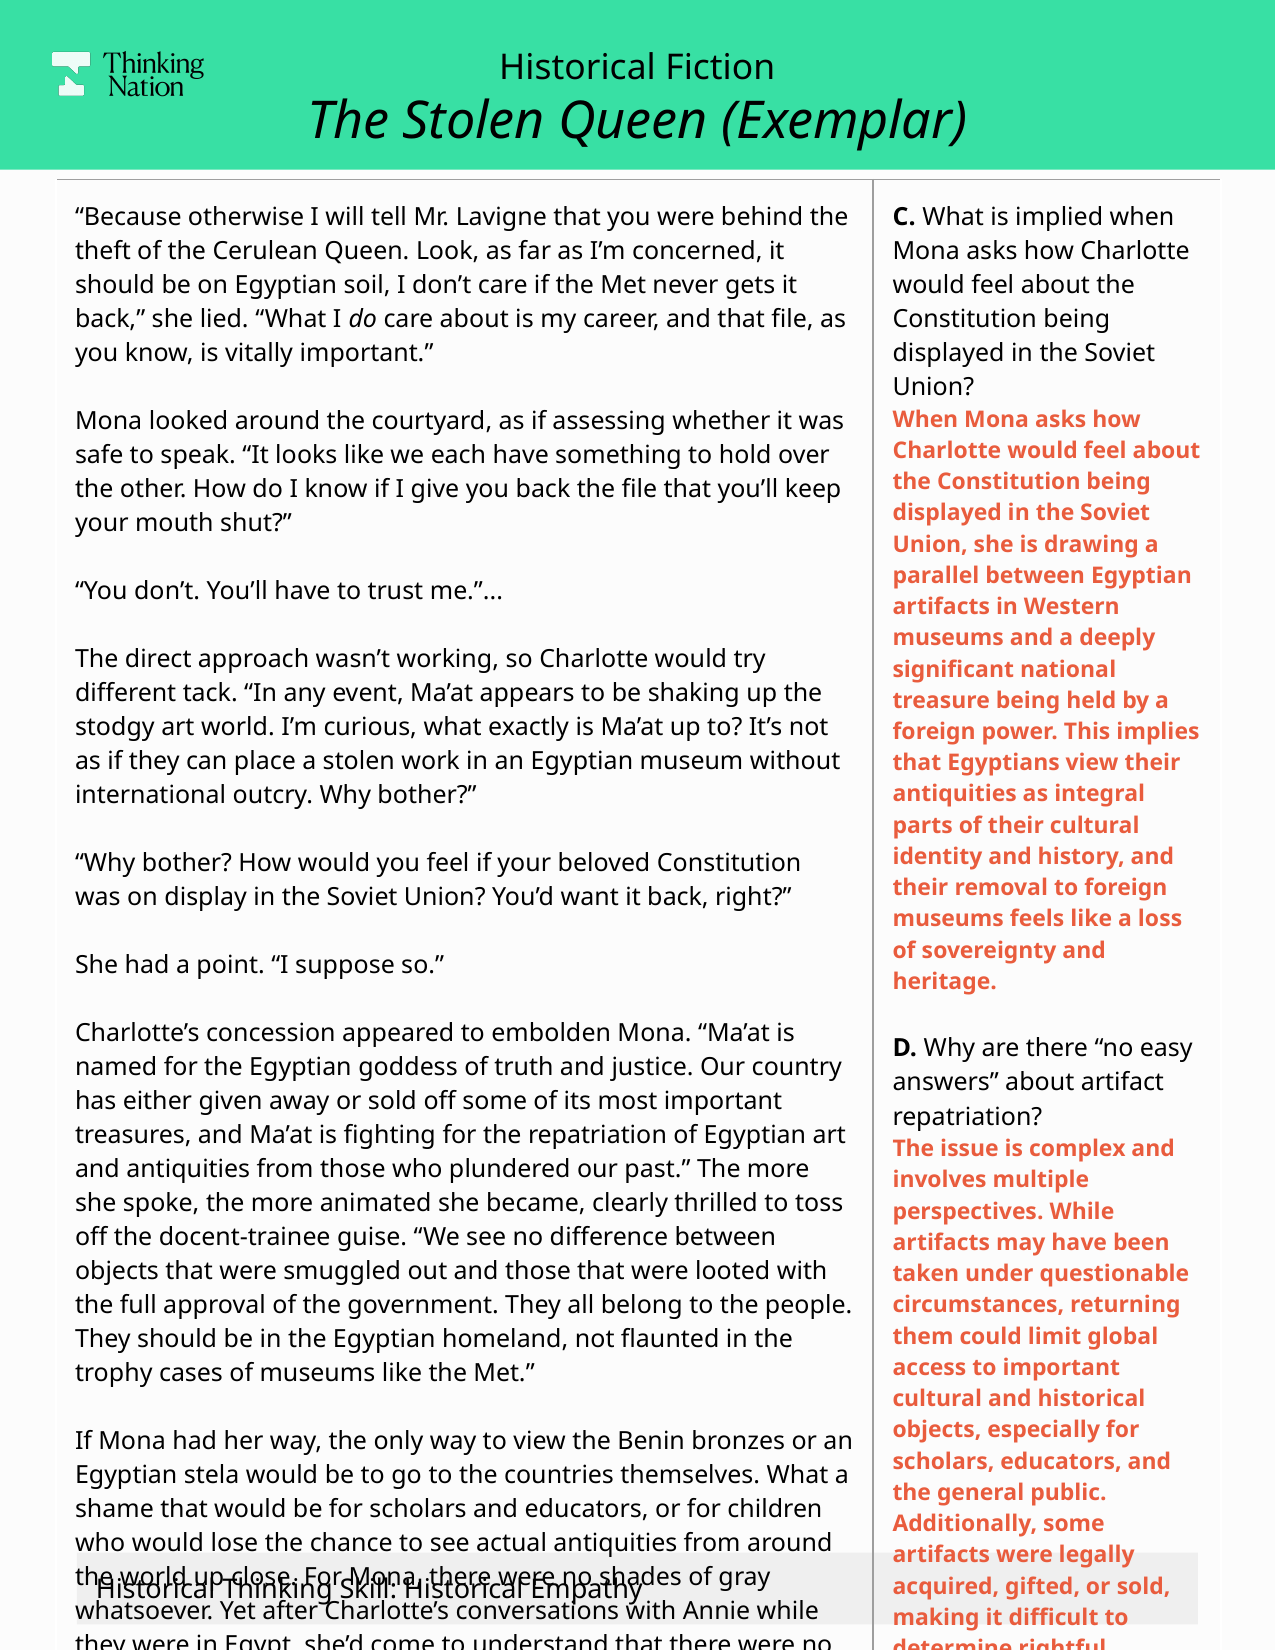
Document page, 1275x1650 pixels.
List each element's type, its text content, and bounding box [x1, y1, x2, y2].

text_box Historical Fiction The Stolen Queen (Exemplar) [0, 0, 1275, 170]
table_header “Because otherwise I will tell Mr. Lavigne that you were behind the theft of the Cerulean Queen. Look, as far as I’m concerned, it should be on Egyptian soil, I don’t care if the Met never gets it back,” she lied. “What I do care about is my career, and that file, as you know, is vitally important.” Mona looked around the courtyard, as if assessing whether it was safe to speak. “It looks like we each have something to hold over the other. How do I know if I give you back the file that you’ll keep your mouth shut?” “You don’t. You’ll have to trust me.”... The direct approach wasn’t working, so Charlotte would try different tack. “In any event, Ma’at appears to be shaking up the stodgy art world. I’m curious, what exactly is Ma’at up to? It’s not as if they can place a stolen work in an Egyptian museum without international outcry. Why bother?” “Why bother? How would you feel if your beloved Constitution was on display in the Soviet Union? You’d want it back, right?” She had a point. “I suppose so.” Charlotte’s concession appeared to embolden Mona. “Ma’at is named for the Egyptian goddess of truth and justice. Our country has either given away or sold off some of its most important treasures, and Ma’at is fighting for the repatriation of Egyptian art and antiquities from those who plundered our past.” The more she spoke, the more animated she became, clearly thrilled to toss off the docent-trainee guise. “We see no difference between objects that were smuggled out and those that were looted with the full approval of the government. They all belong to the people. They should be in the Egyptian homeland, not flaunted in the trophy cases of museums like the Met.” If Mona had her way, the only way to view the Benin bronzes or an Egyptian stela would be to go to the countries themselves. What a shame that would be for scholars and educators, or for children who would lose the chance to see actual antiquities from around the world up close. For Mona, there were no shades of gray whatsoever. Yet after Charlotte’s conversations with Annie while they were in Egypt, she’d come to understand that there were no easy answers to the question of repatriation. [57, 180, 872, 1650]
picture [35, 37, 210, 110]
table_header C. What is implied when Mona asks how Charlotte would feel about the Constitution being displayed in the Soviet Union? When Mona asks how Charlotte would feel about the Constitution being displayed in the Soviet Union, she is drawing a parallel between Egyptian artifacts in Western museums and a deeply significant national treasure being held by a foreign power. This implies that Egyptians view their antiquities as integral parts of their cultural identity and history, and their removal to foreign museums feels like a loss of sovereignty and heritage. D. Why are there “no easy answers” about artifact repatriation? The issue is complex and involves multiple perspectives. While artifacts may have been taken under questionable circumstances, returning them could limit global access to important cultural and historical objects, especially for scholars, educators, and the general public. Additionally, some artifacts were legally acquired, gifted, or sold, making it difficult to determine rightful ownership. [874, 180, 1220, 1650]
